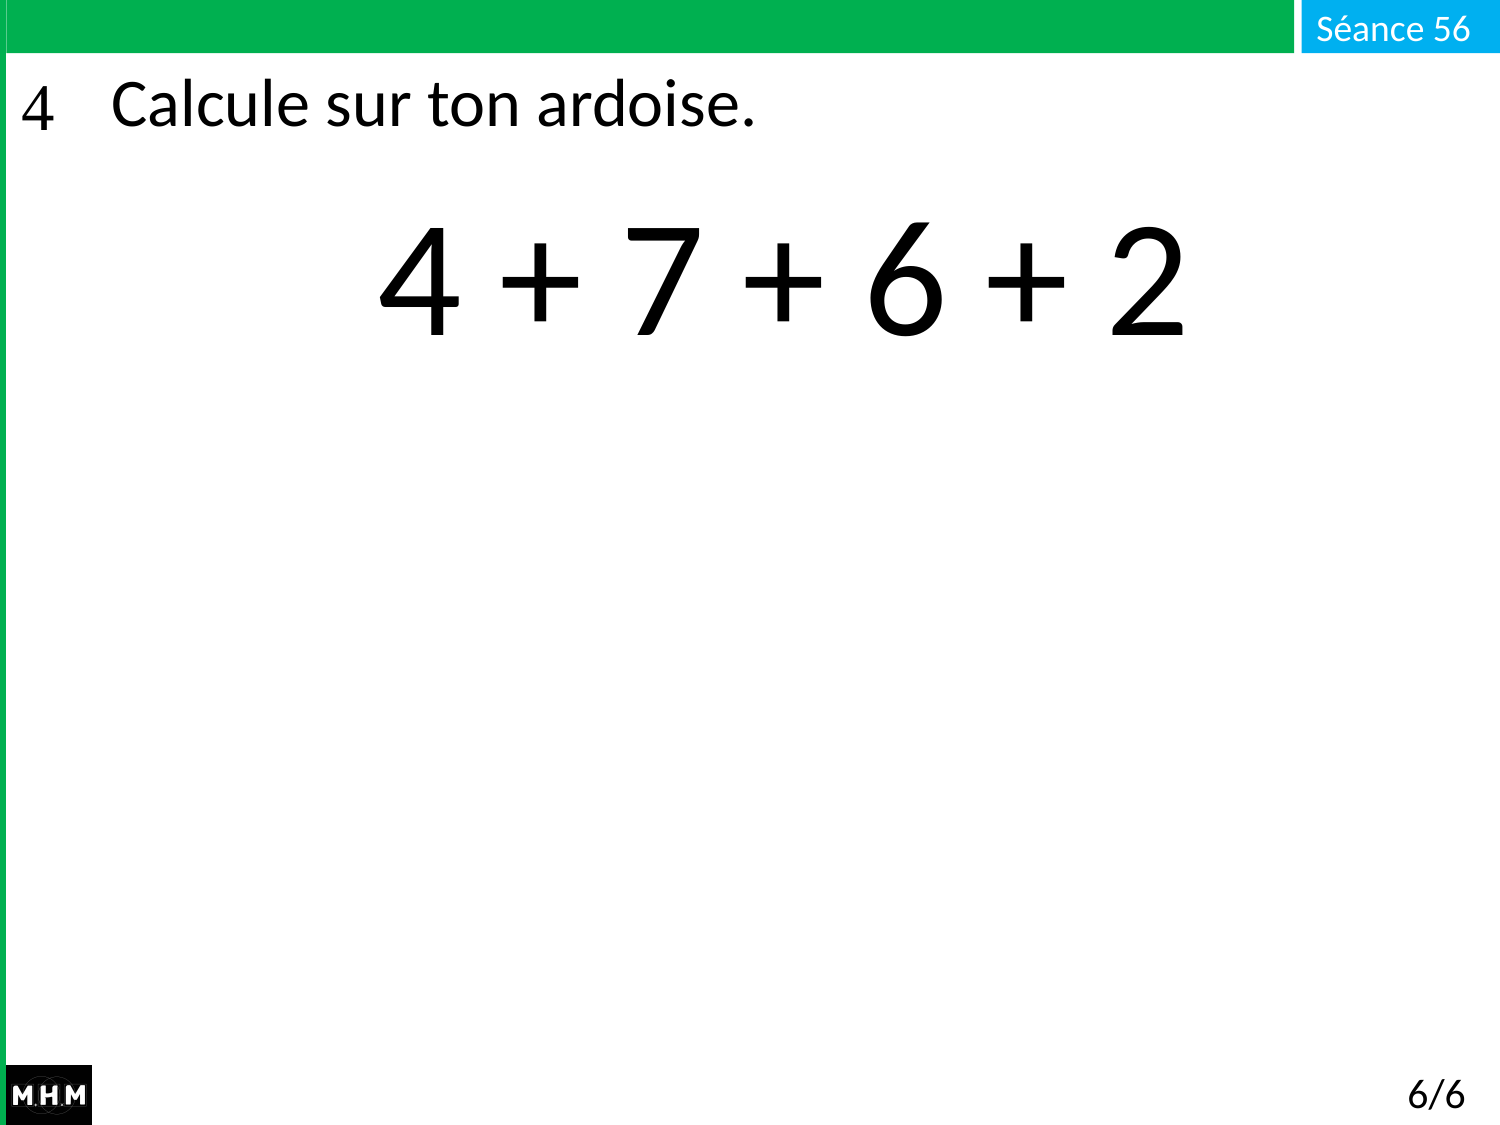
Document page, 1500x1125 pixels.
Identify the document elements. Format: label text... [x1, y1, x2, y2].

text_box 4 + 7 + 6 + 2 [362, 160, 1272, 376]
title Calcule sur ton ardoise. [96, 60, 1391, 150]
picture [6, 1065, 92, 1125]
list 6/6 [1373, 1064, 1500, 1125]
